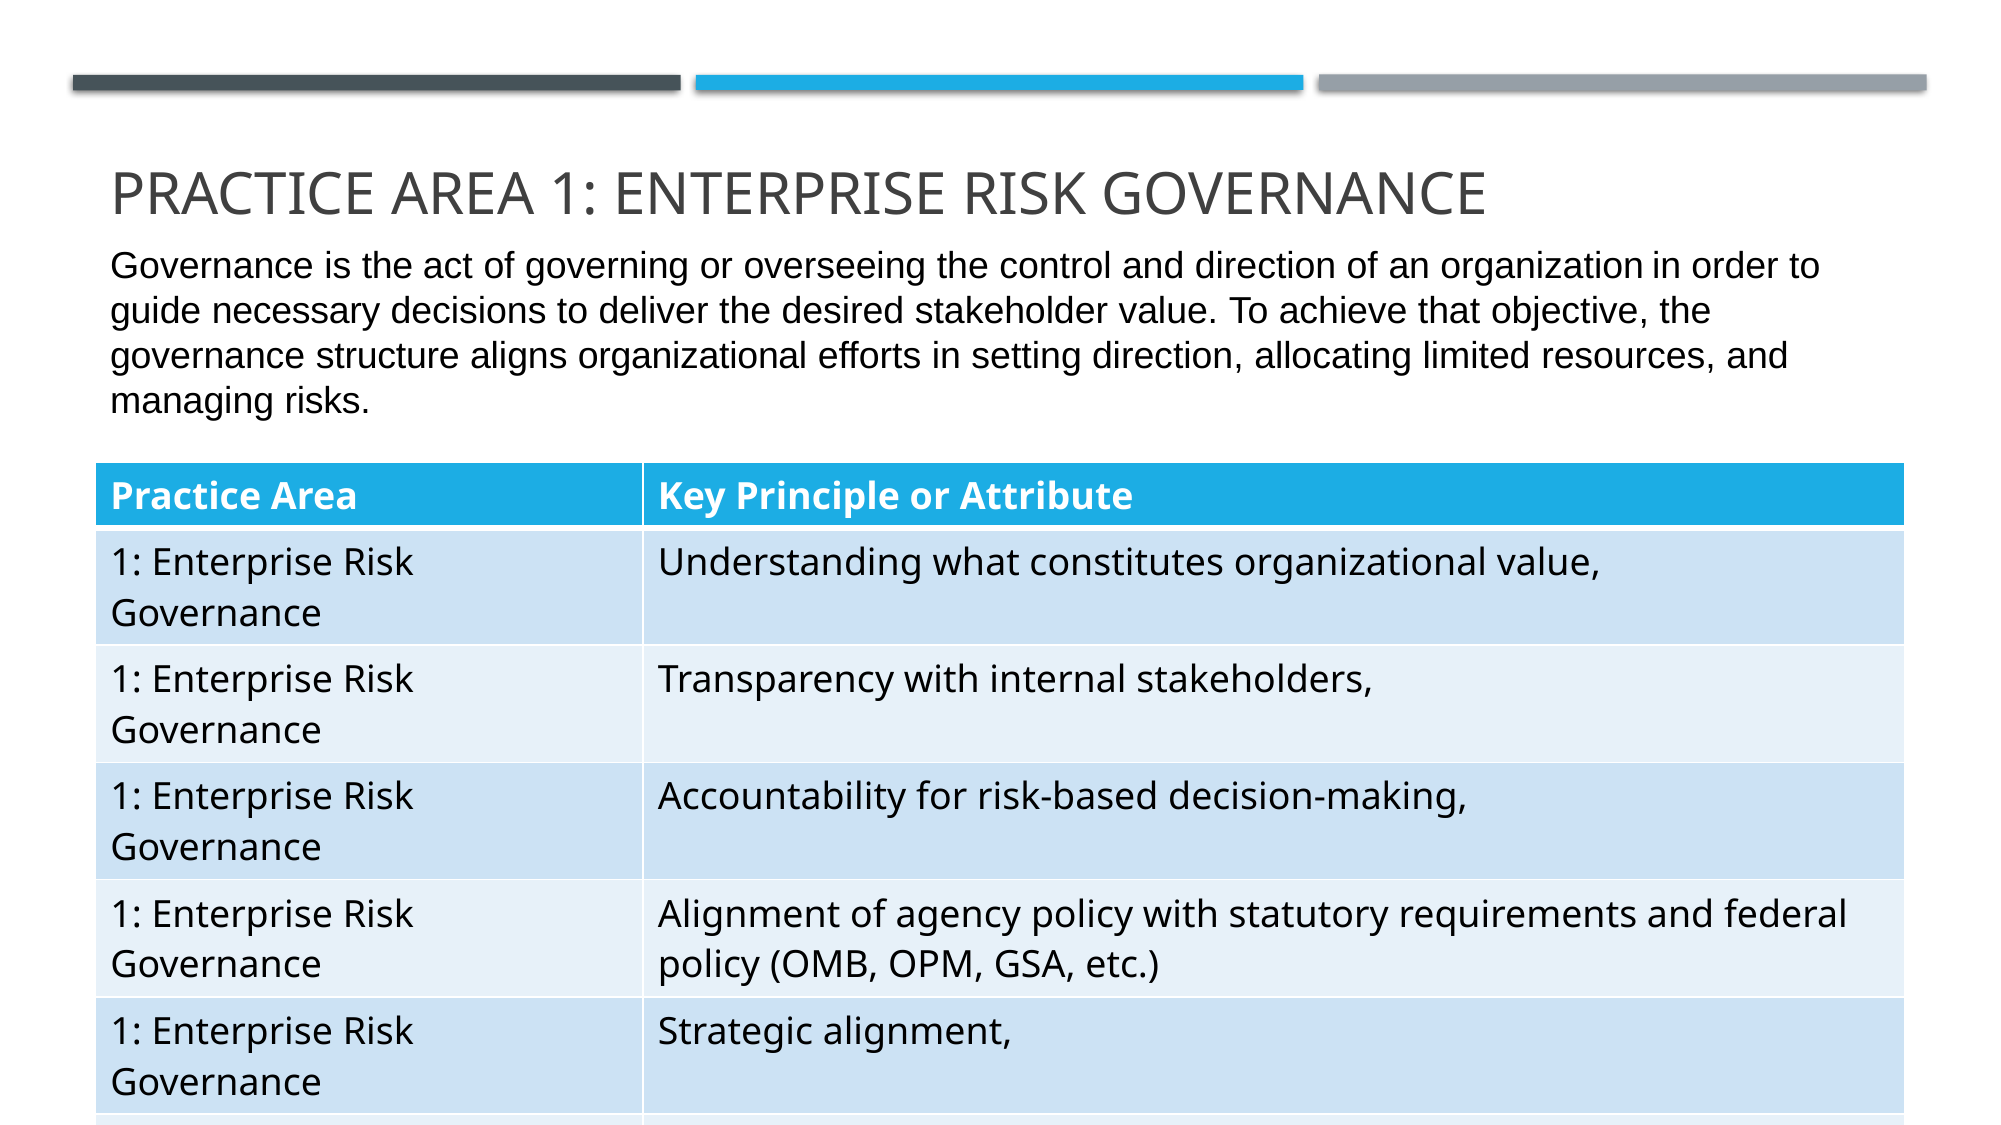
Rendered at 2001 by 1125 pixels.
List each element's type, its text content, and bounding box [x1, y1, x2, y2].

table_cell Transparency with internal stakeholders, [644, 646, 1904, 762]
table_cell Cross-organizational alignment, [644, 1115, 1904, 1125]
table_cell 1: Enterprise Risk Governance [96, 763, 642, 879]
table_cell 1: Enterprise Risk Governance [96, 880, 642, 996]
table_cell Understanding what constitutes organizational value, [644, 531, 1904, 644]
table_cell Accountability for risk-based decision-making, [644, 763, 1904, 879]
table_cell 1: Enterprise Risk Governance [96, 1115, 642, 1125]
table_header Key Principle or Attribute [644, 463, 1904, 525]
table_cell Strategic alignment, [644, 998, 1904, 1113]
slide_number 10 [1732, 1053, 1905, 1114]
table_cell 1: Enterprise Risk Governance [96, 646, 642, 762]
table_cell Alignment of agency policy with statutory requirements and federal policy (OMB, OPM, GSA, etc.) [644, 880, 1904, 996]
table_header Practice Area [96, 463, 642, 525]
table_cell 1: Enterprise Risk Governance [96, 998, 642, 1113]
text_box Governance is the act of governing or overseeing the control and direction of an organization in order to guide necessary decisions to deliver the desired stakeholder value. To achieve that objective, the governance structure aligns organizational efforts in setting direction, allocating limited resources, and managing risks. [95, 233, 1905, 428]
title Practice area 1: enterprise risk governance [95, 115, 1905, 233]
table_cell 1: Enterprise Risk Governance [96, 531, 642, 644]
